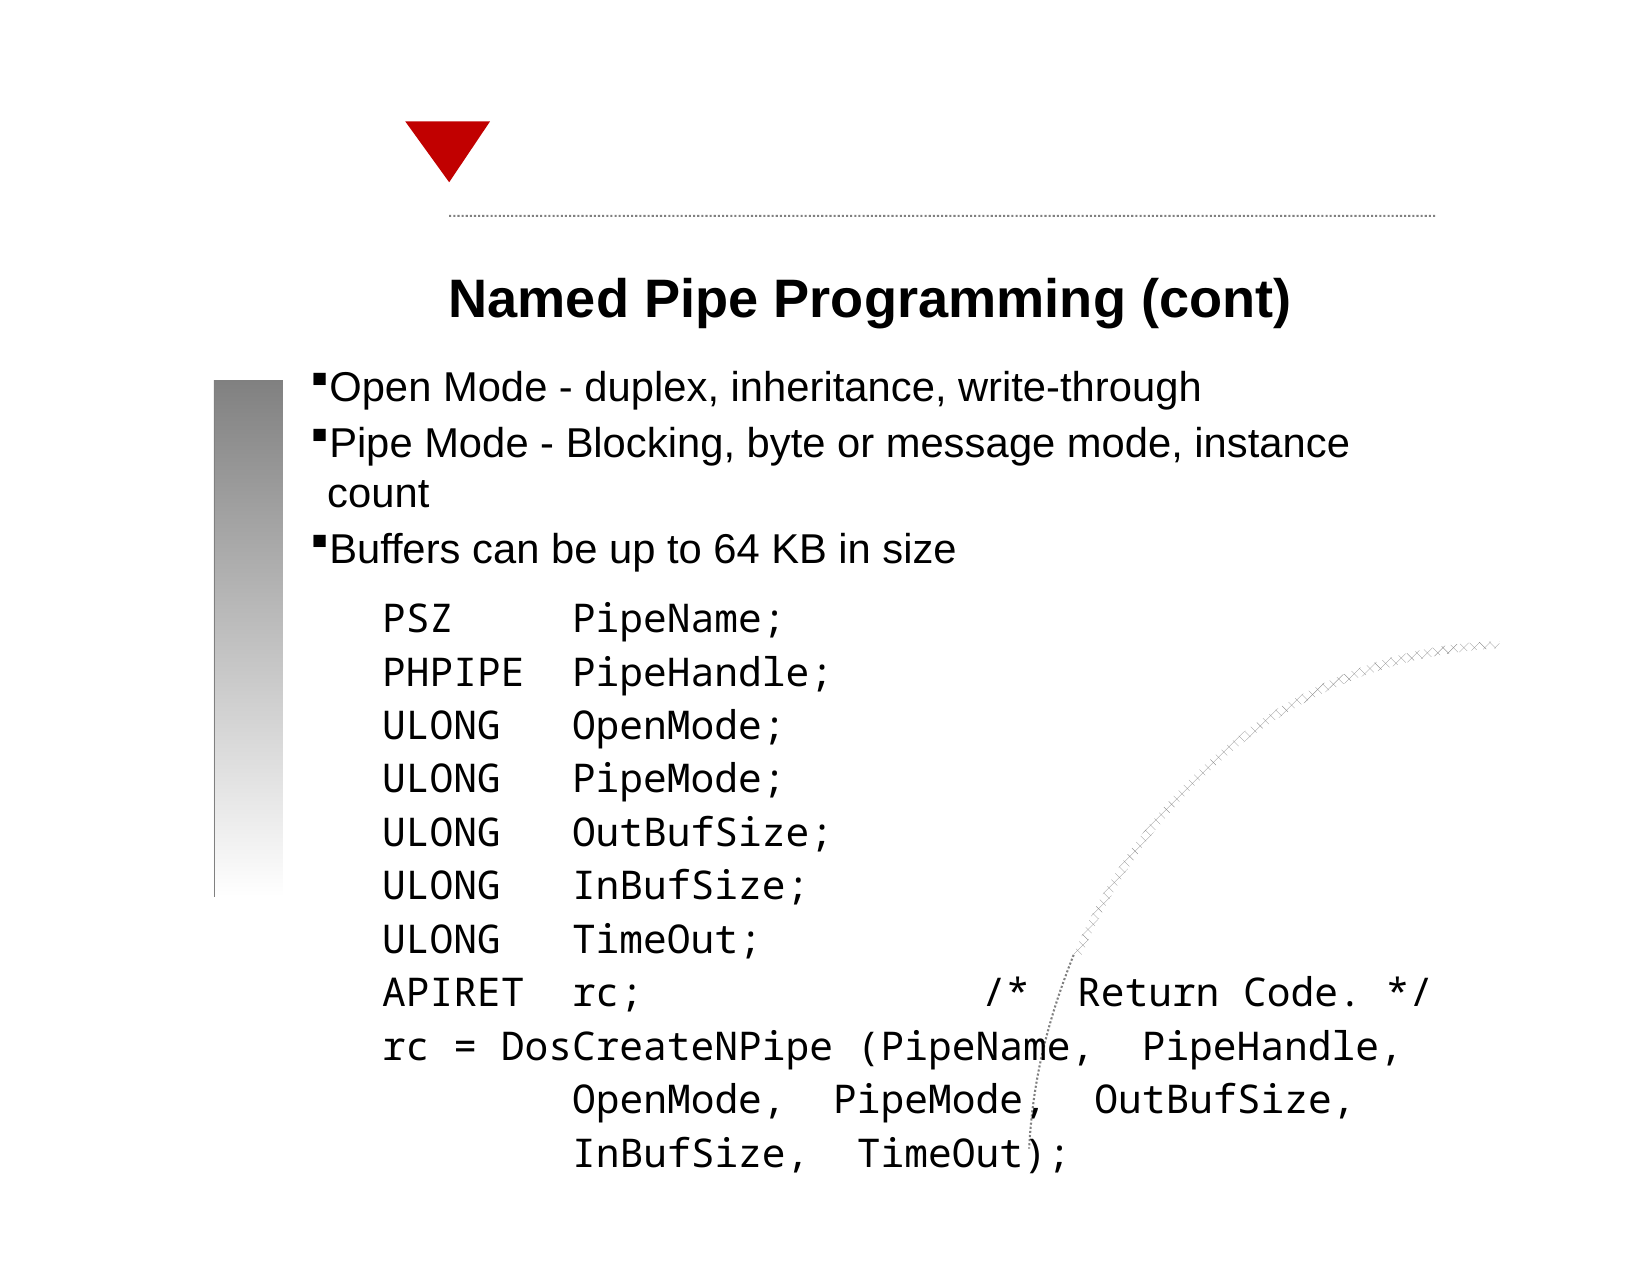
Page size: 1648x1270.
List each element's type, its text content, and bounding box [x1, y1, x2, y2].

text_box PSZ PipeName; PHPIPE PipeHandle; ULONG OpenMode; ULONG PipeMode; ULONG OutBufSize; ULONG InBufSize; ULONG TimeOut; APIRET rc; /* Return Code. */ rc = DosCreateNPipe (PipeName, PipeHandle, OpenMode, PipeMode, OutBufSize, InBufSize, TimeOut); [382, 593, 1505, 1176]
text_box Open Mode - duplex, inheritance, write-through Pipe Mode - Blocking, byte or message mode, instance count Buffers can be up to 64 KB in size [310, 359, 1434, 572]
text_box Named Pipe Programming (cont) [448, 263, 1439, 329]
